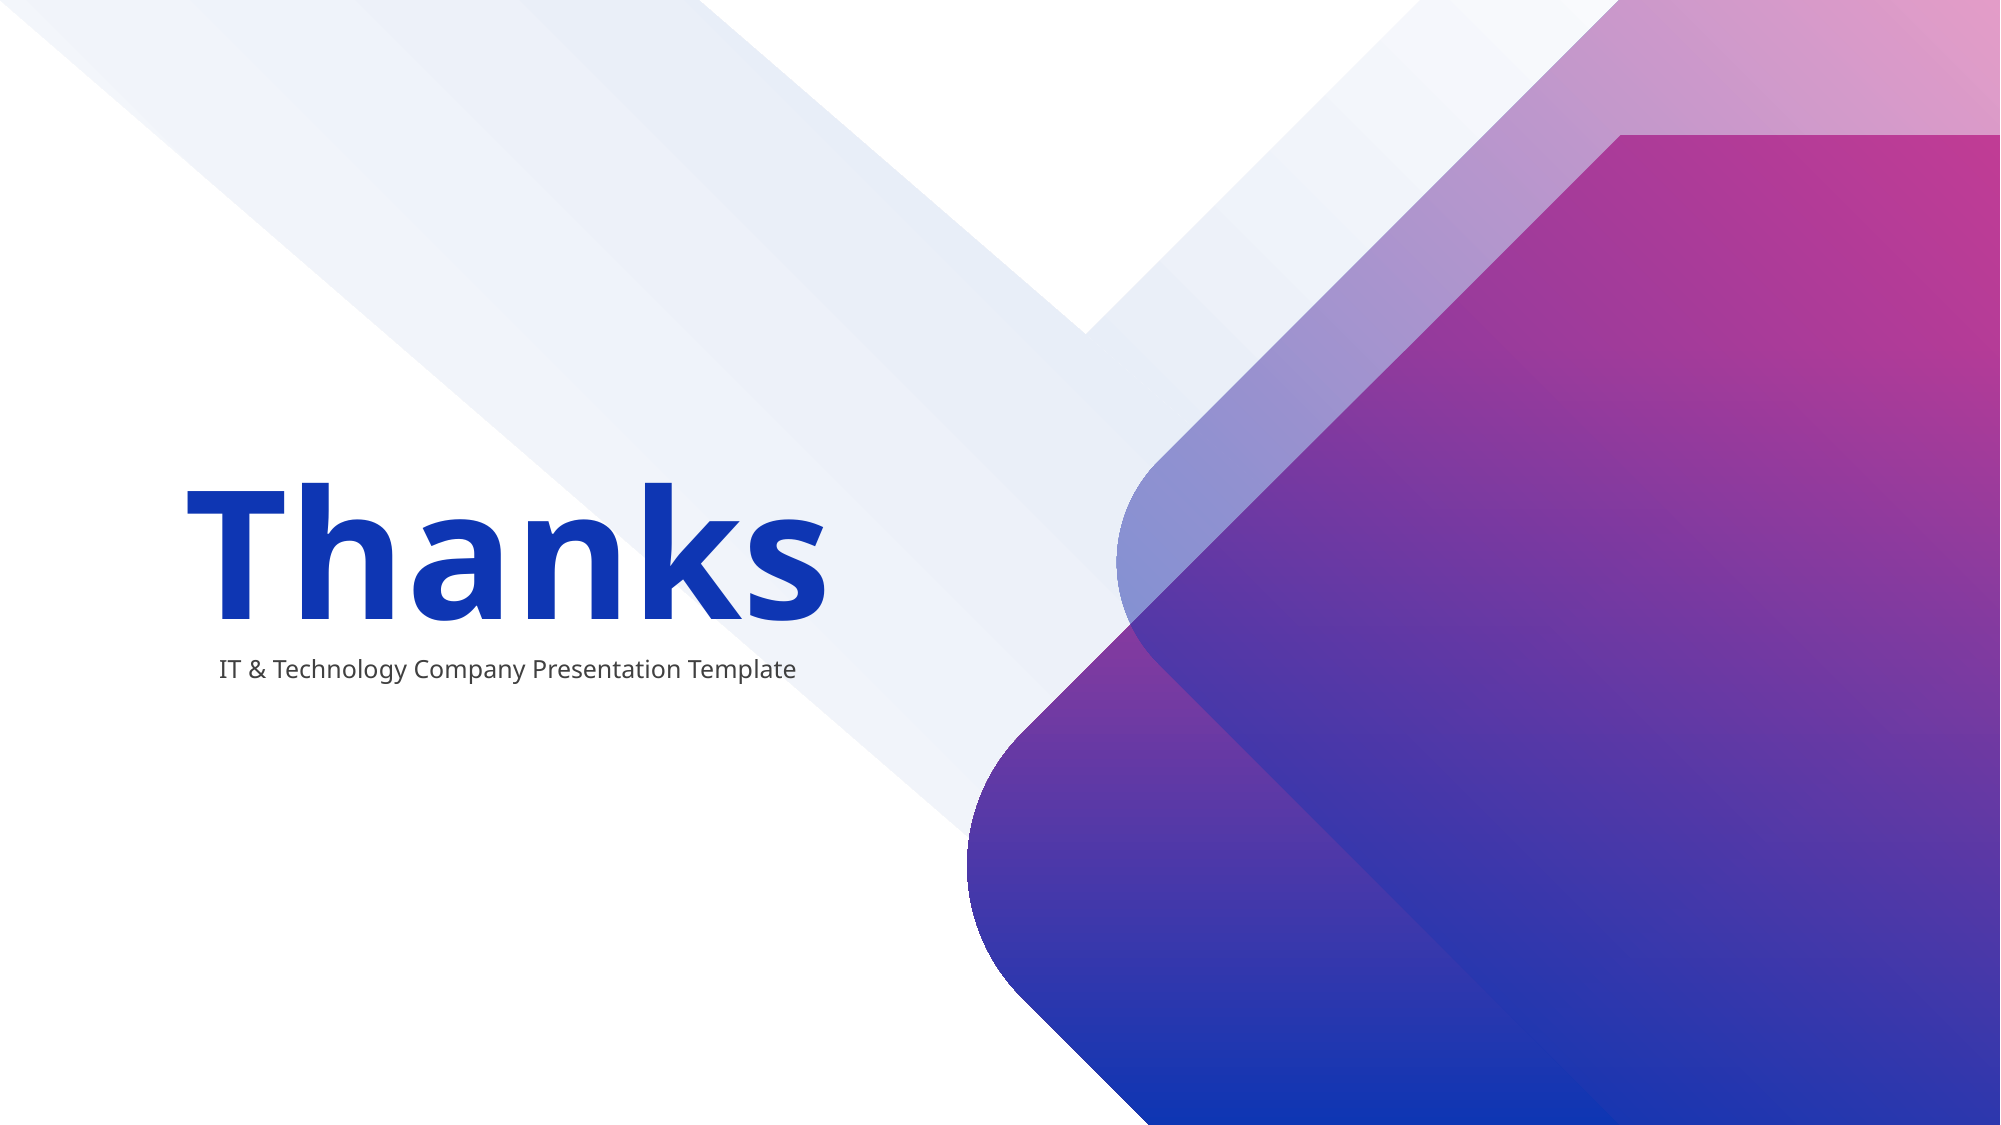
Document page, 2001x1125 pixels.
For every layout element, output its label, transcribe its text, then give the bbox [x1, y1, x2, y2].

text_box Thanks [169, 433, 932, 663]
picture [1116, 0, 2000, 1125]
text_box IT & Technology Company Presentation Template [204, 646, 932, 692]
